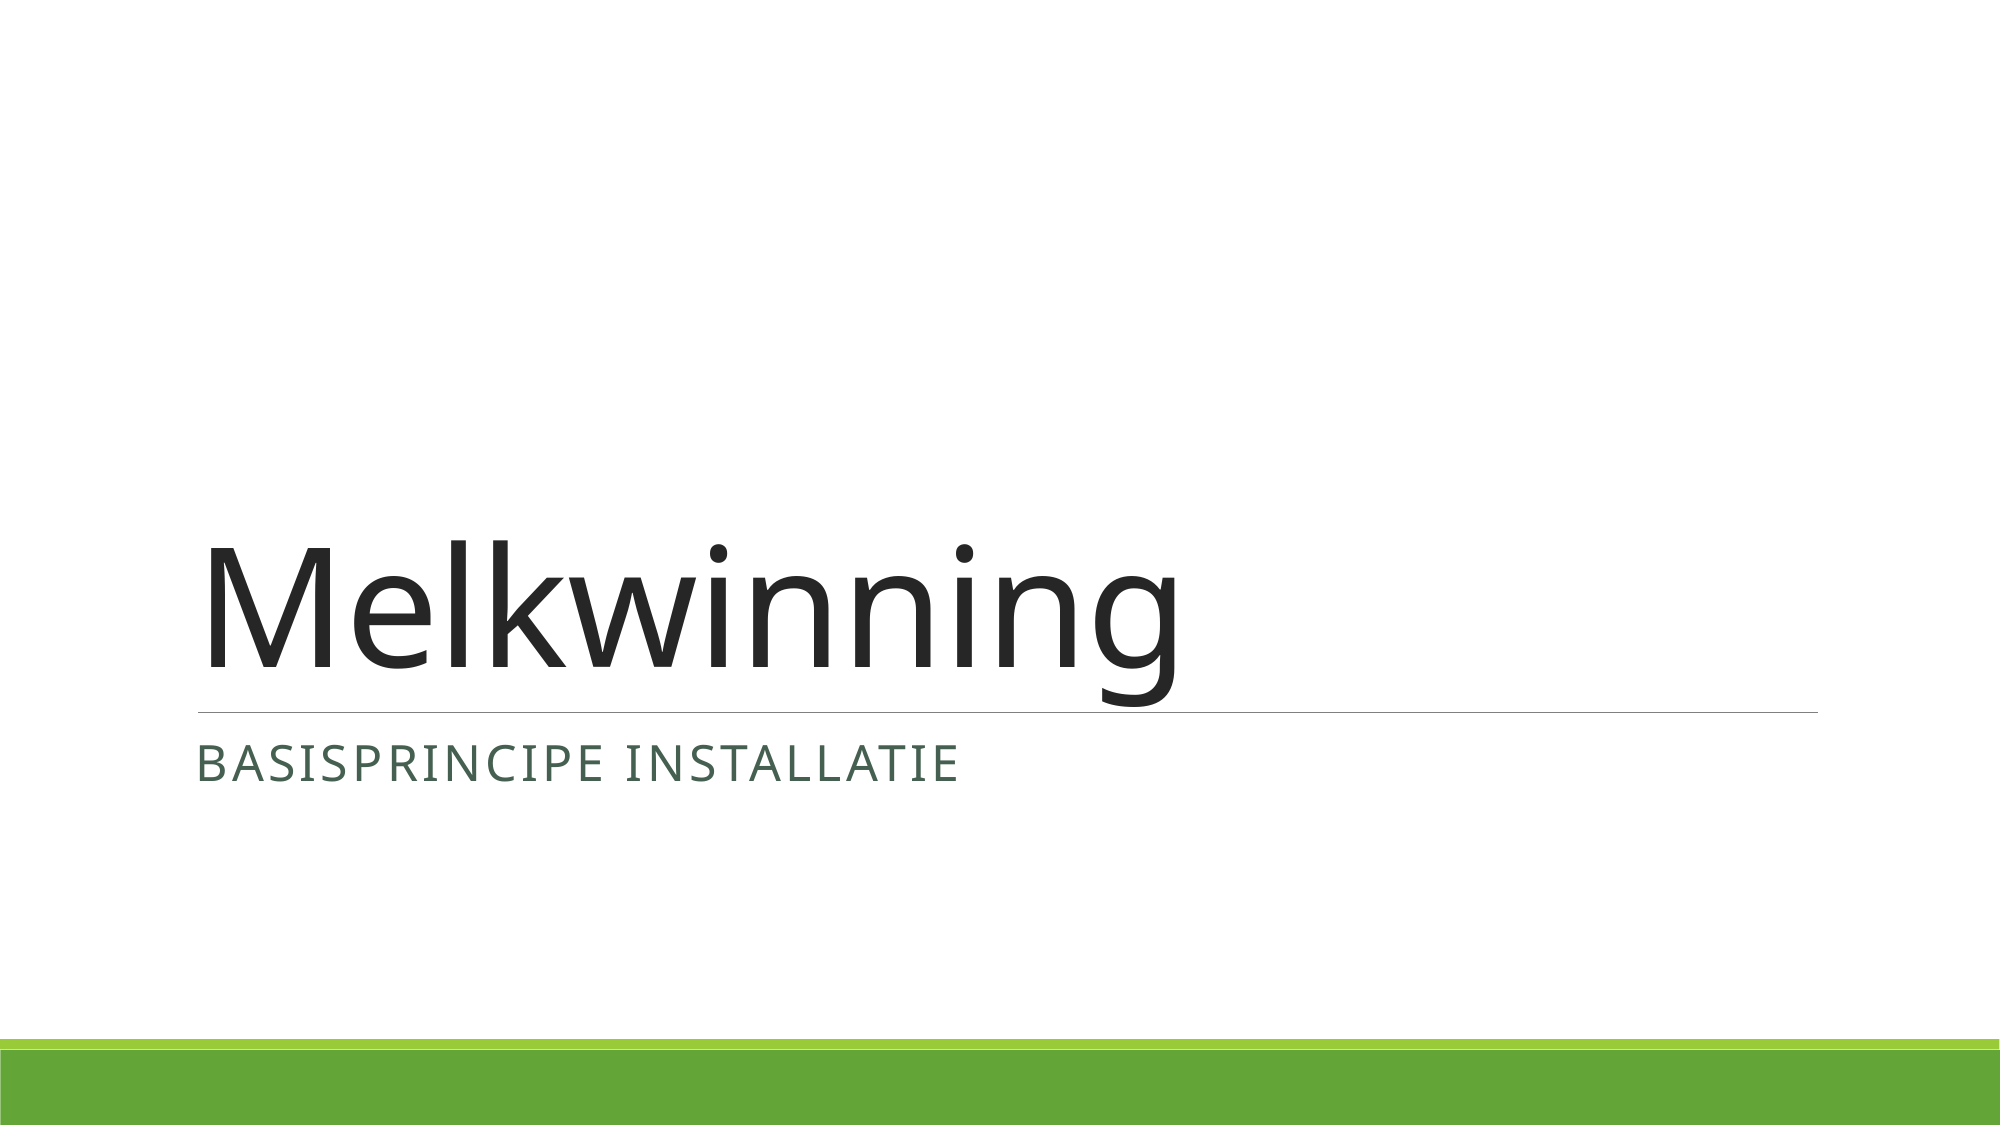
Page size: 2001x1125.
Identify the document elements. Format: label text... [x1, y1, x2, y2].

subtitle Basisprincipe installatie [180, 730, 1831, 919]
title Melkwinning [180, 124, 1830, 710]
